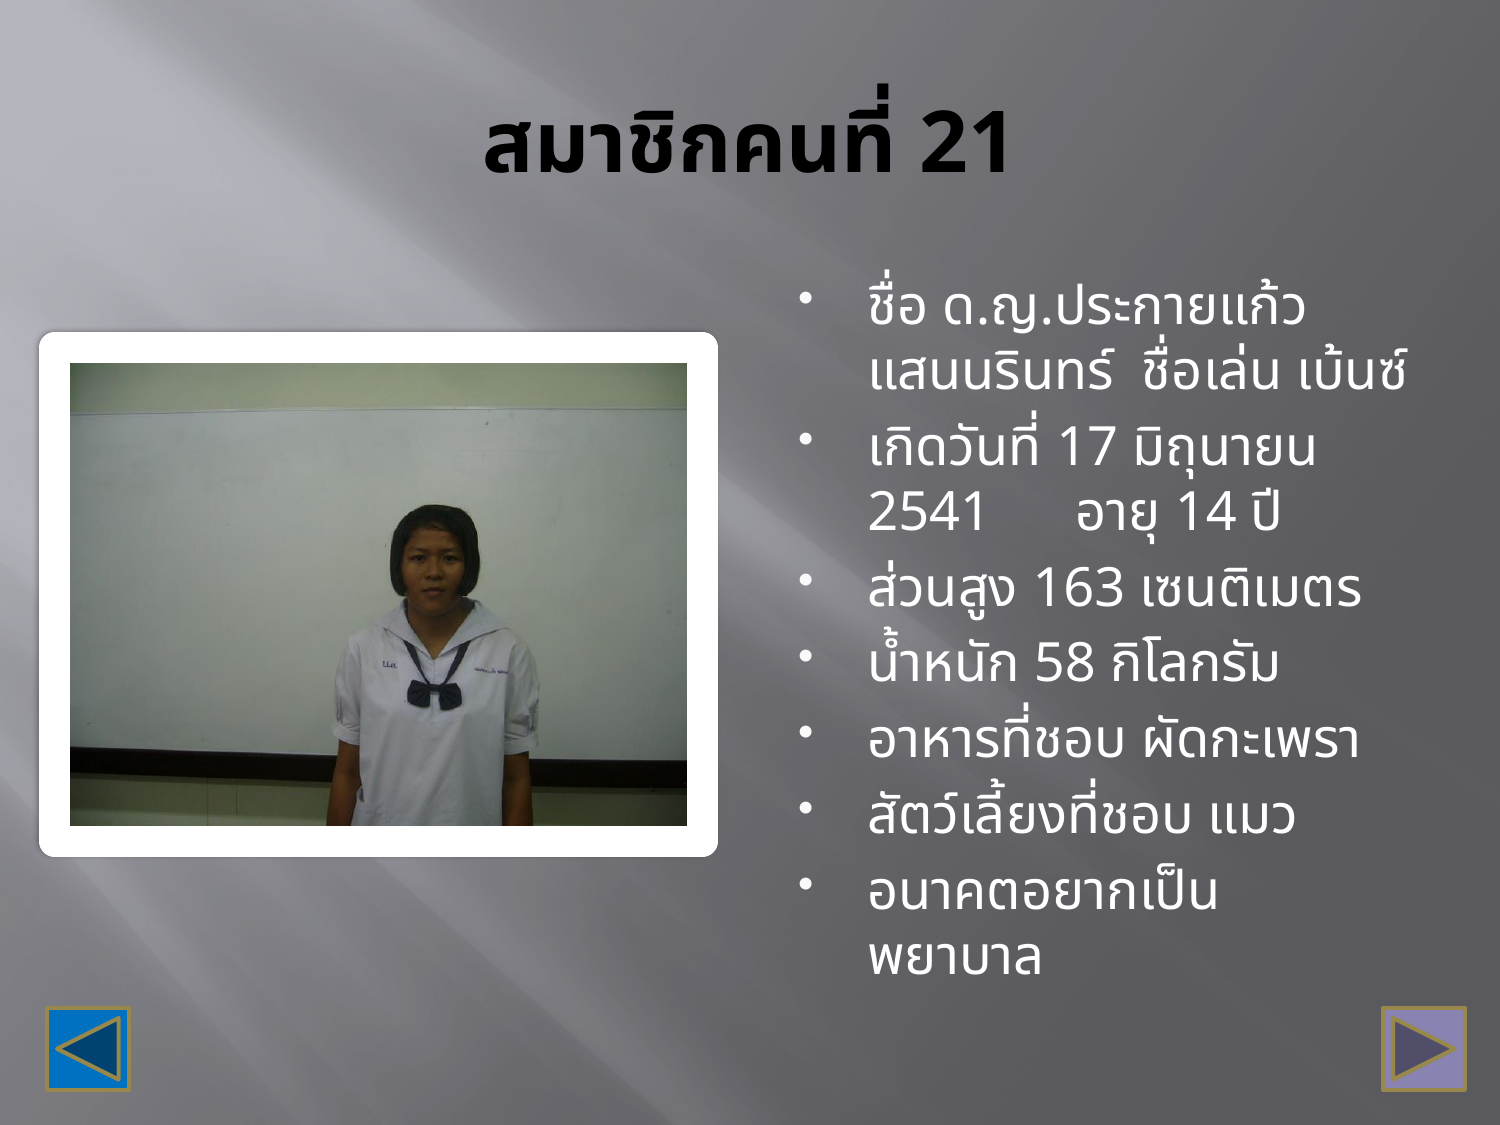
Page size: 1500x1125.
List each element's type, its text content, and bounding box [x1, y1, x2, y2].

text_box [45, 1006, 131, 1092]
title สมาชิกคนที่ 21 [75, 45, 1425, 233]
list ชื่อ ด.ญ.ประกายแก้ว แสนนรินทร์ ชื่อเล่น เบ้นซ์ เกิดวันที่ 17 มิถุนายน 2541 อายุ 14 ปี ส่วนสูง 163 เซนติเมตร น้ำหนัก 58 กิโลกรัม อาหารที่ชอบ ผัดกะเพรา สัตว์เลี้ยงที่ชอบ แมว อนาคตอยากเป็น พยาบาล [762, 262, 1425, 1005]
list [70, 362, 687, 826]
text_box [1381, 1006, 1467, 1092]
